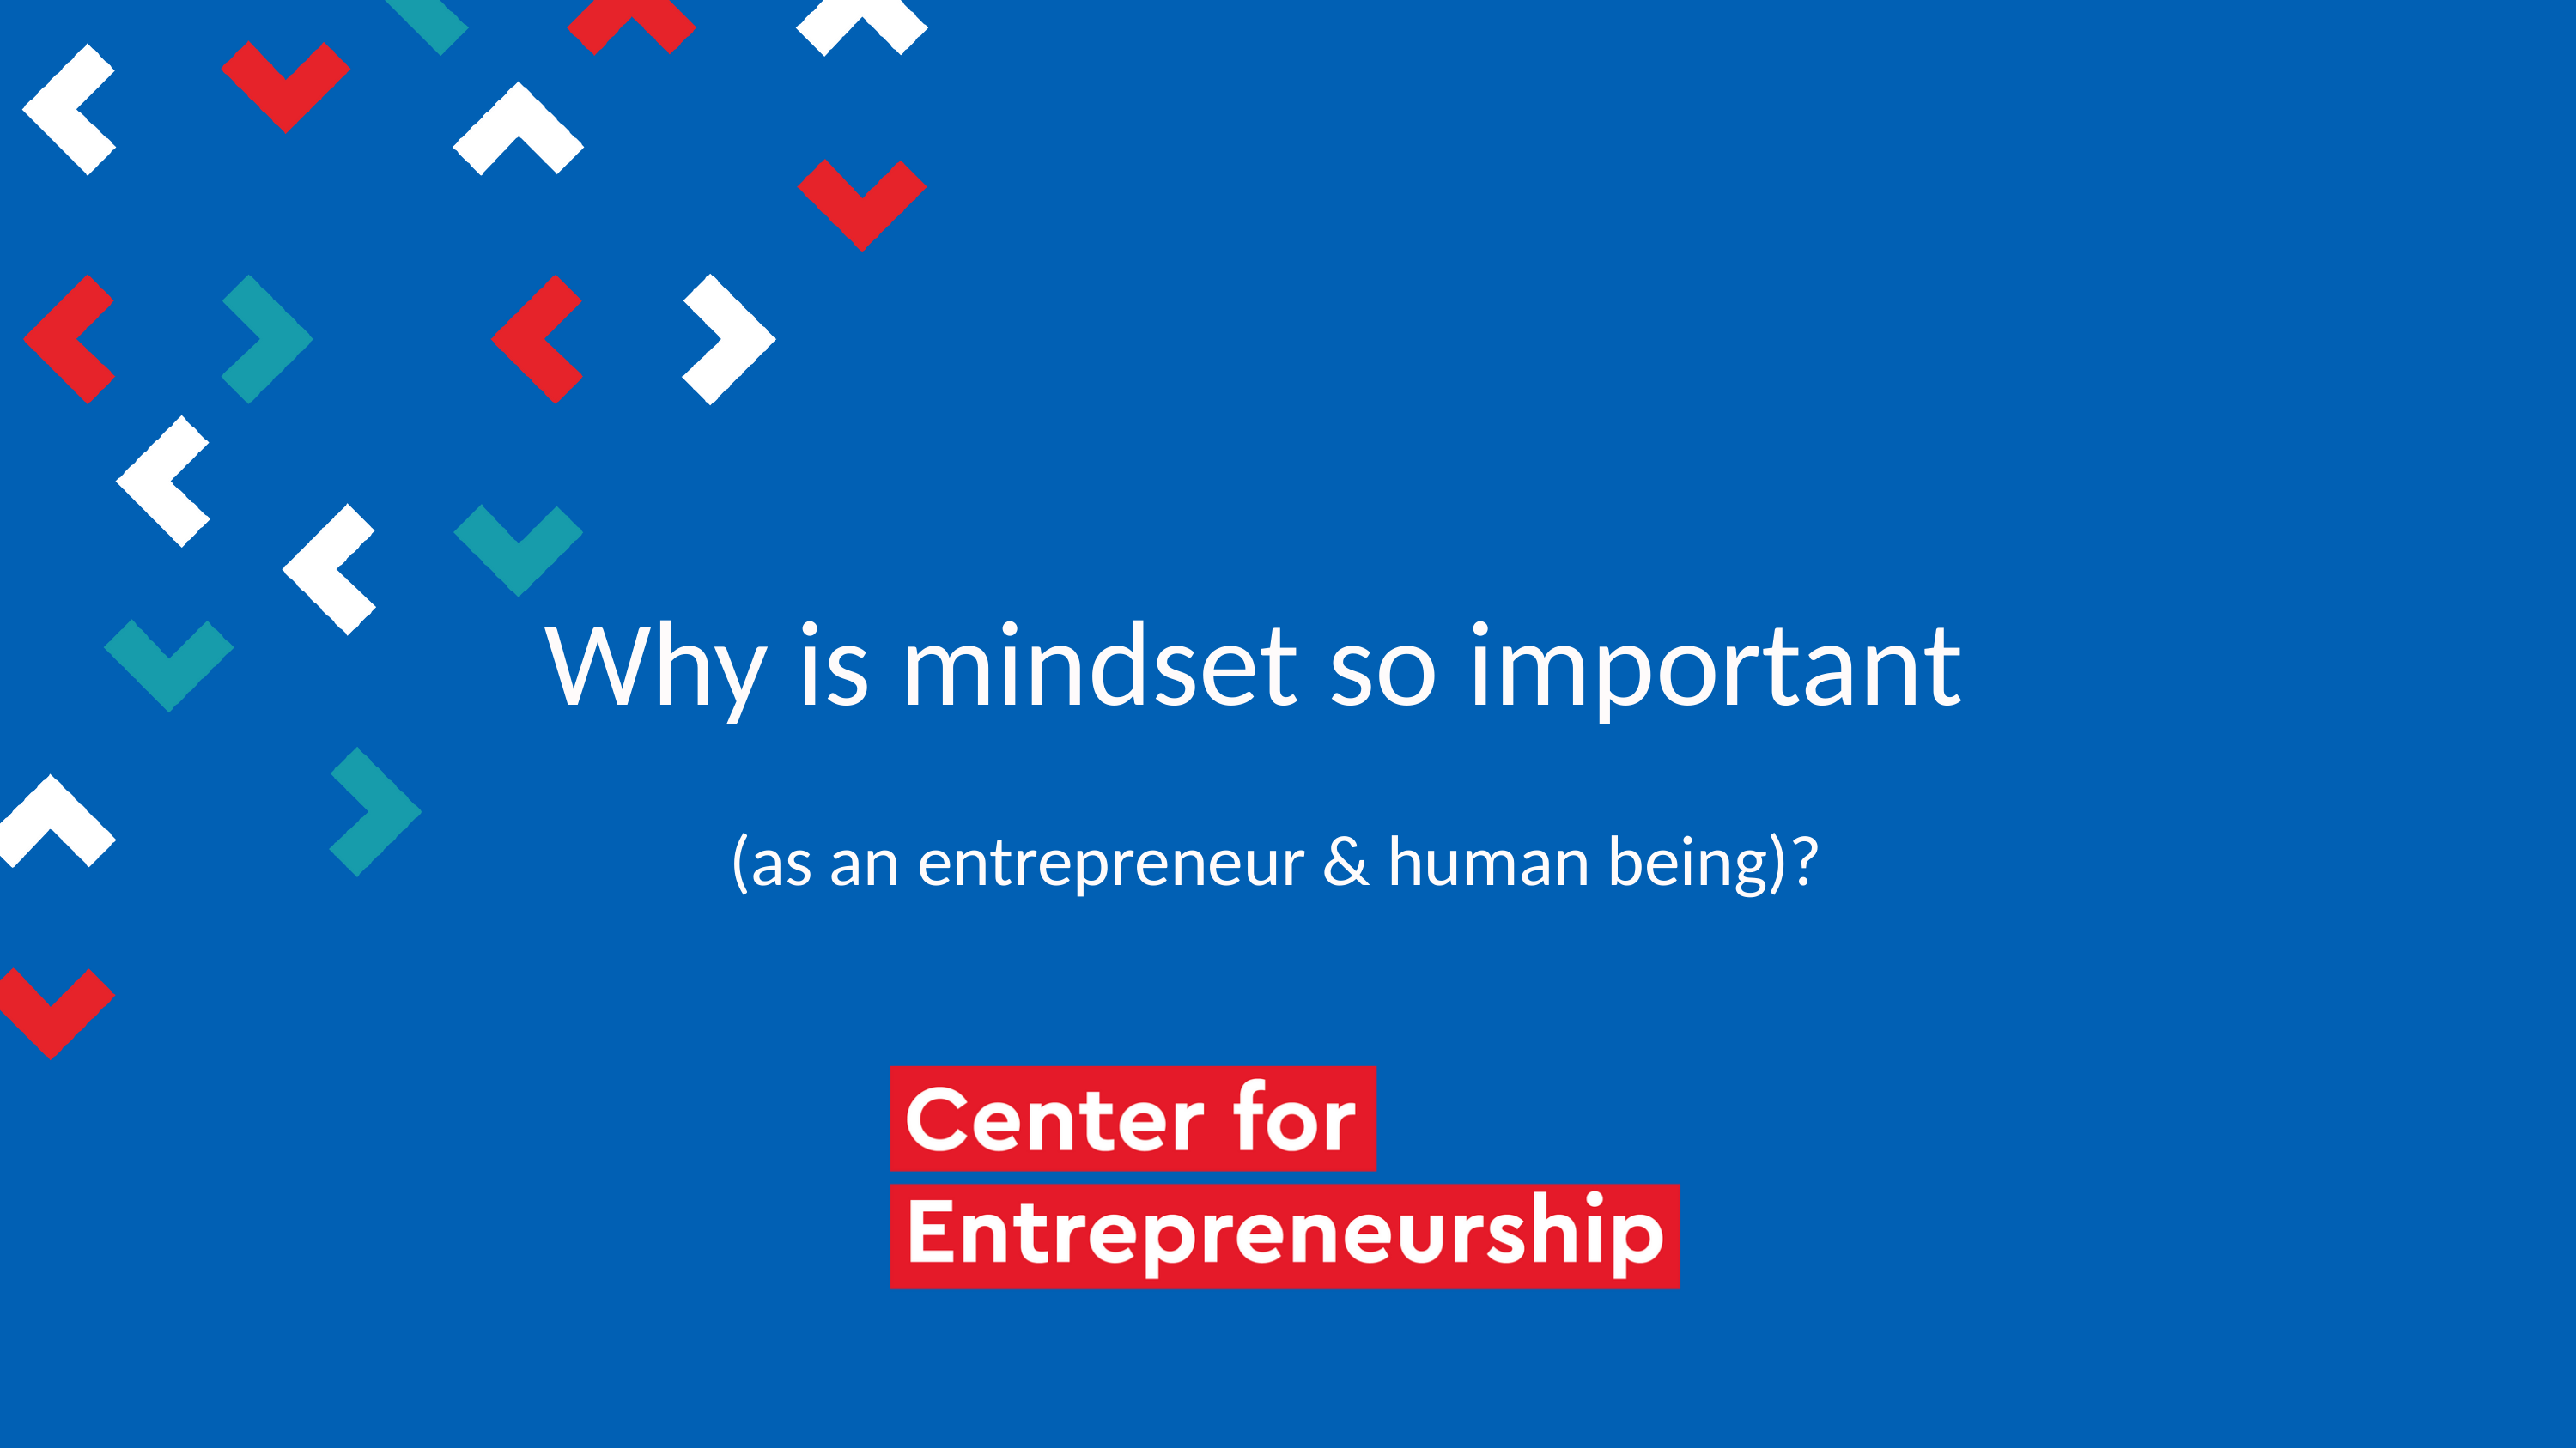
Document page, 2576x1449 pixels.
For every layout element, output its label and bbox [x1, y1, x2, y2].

text_box [0, 0, 2576, 1449]
